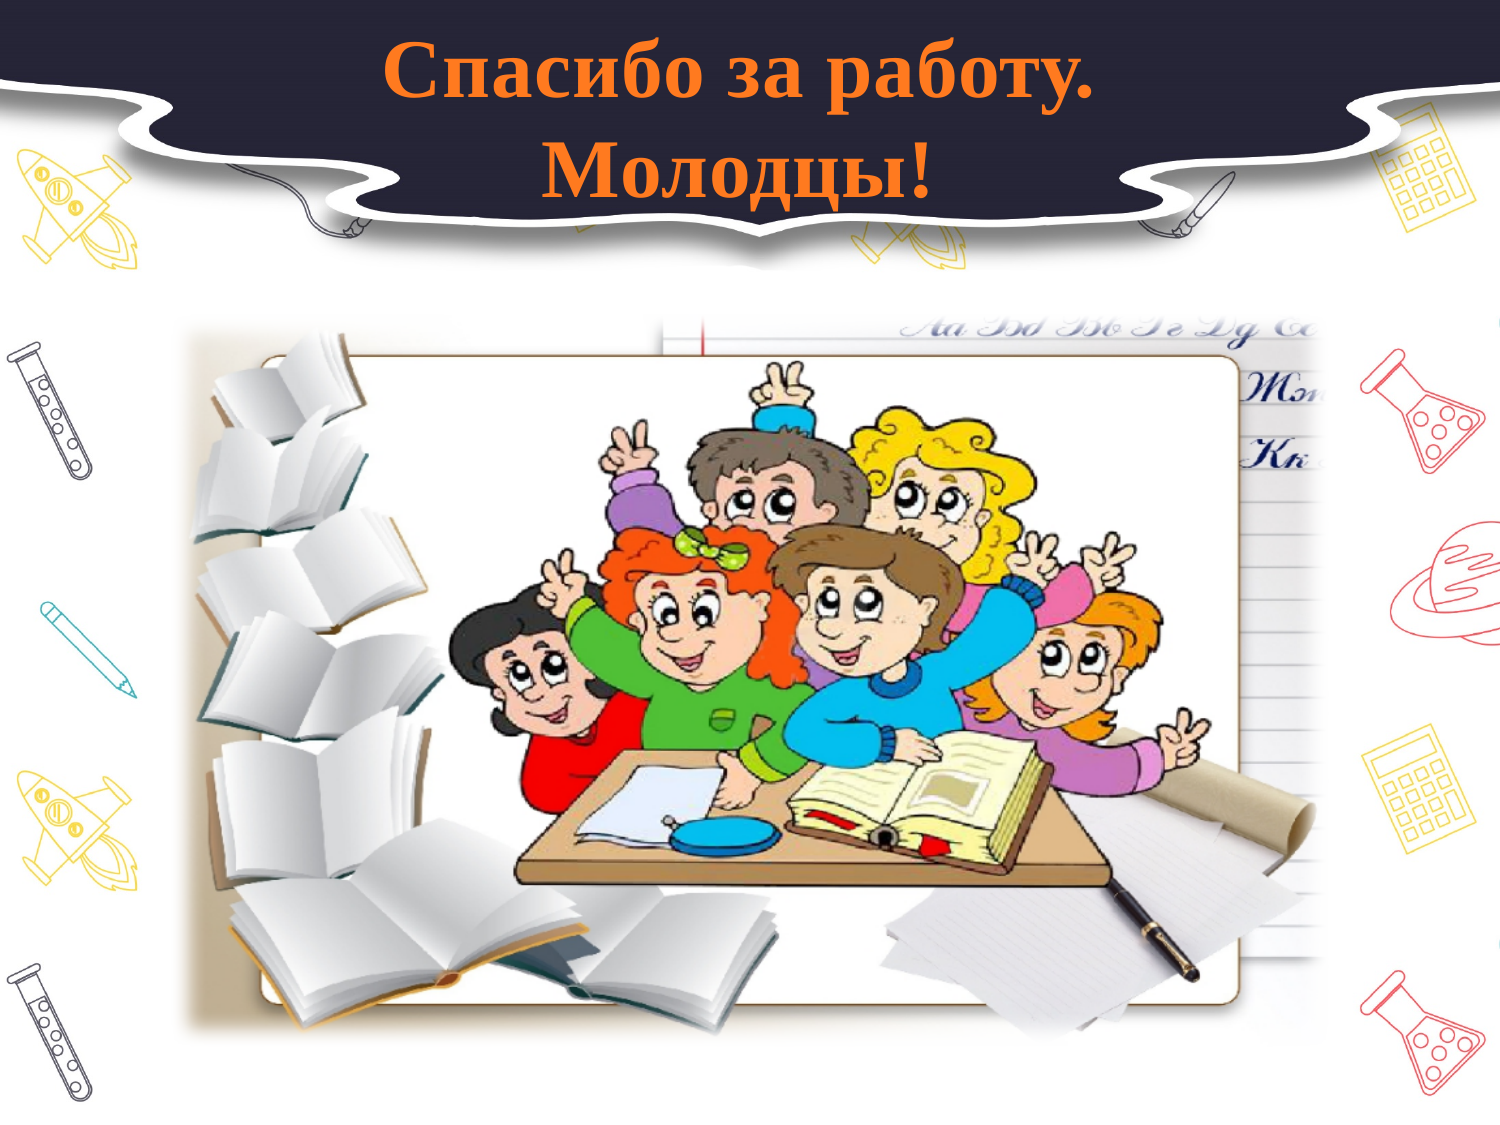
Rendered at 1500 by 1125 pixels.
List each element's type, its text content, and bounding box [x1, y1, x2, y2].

picture [0, 0, 1500, 1125]
text_box Спасибо за работу. Молодцы! [81, 7, 1418, 222]
